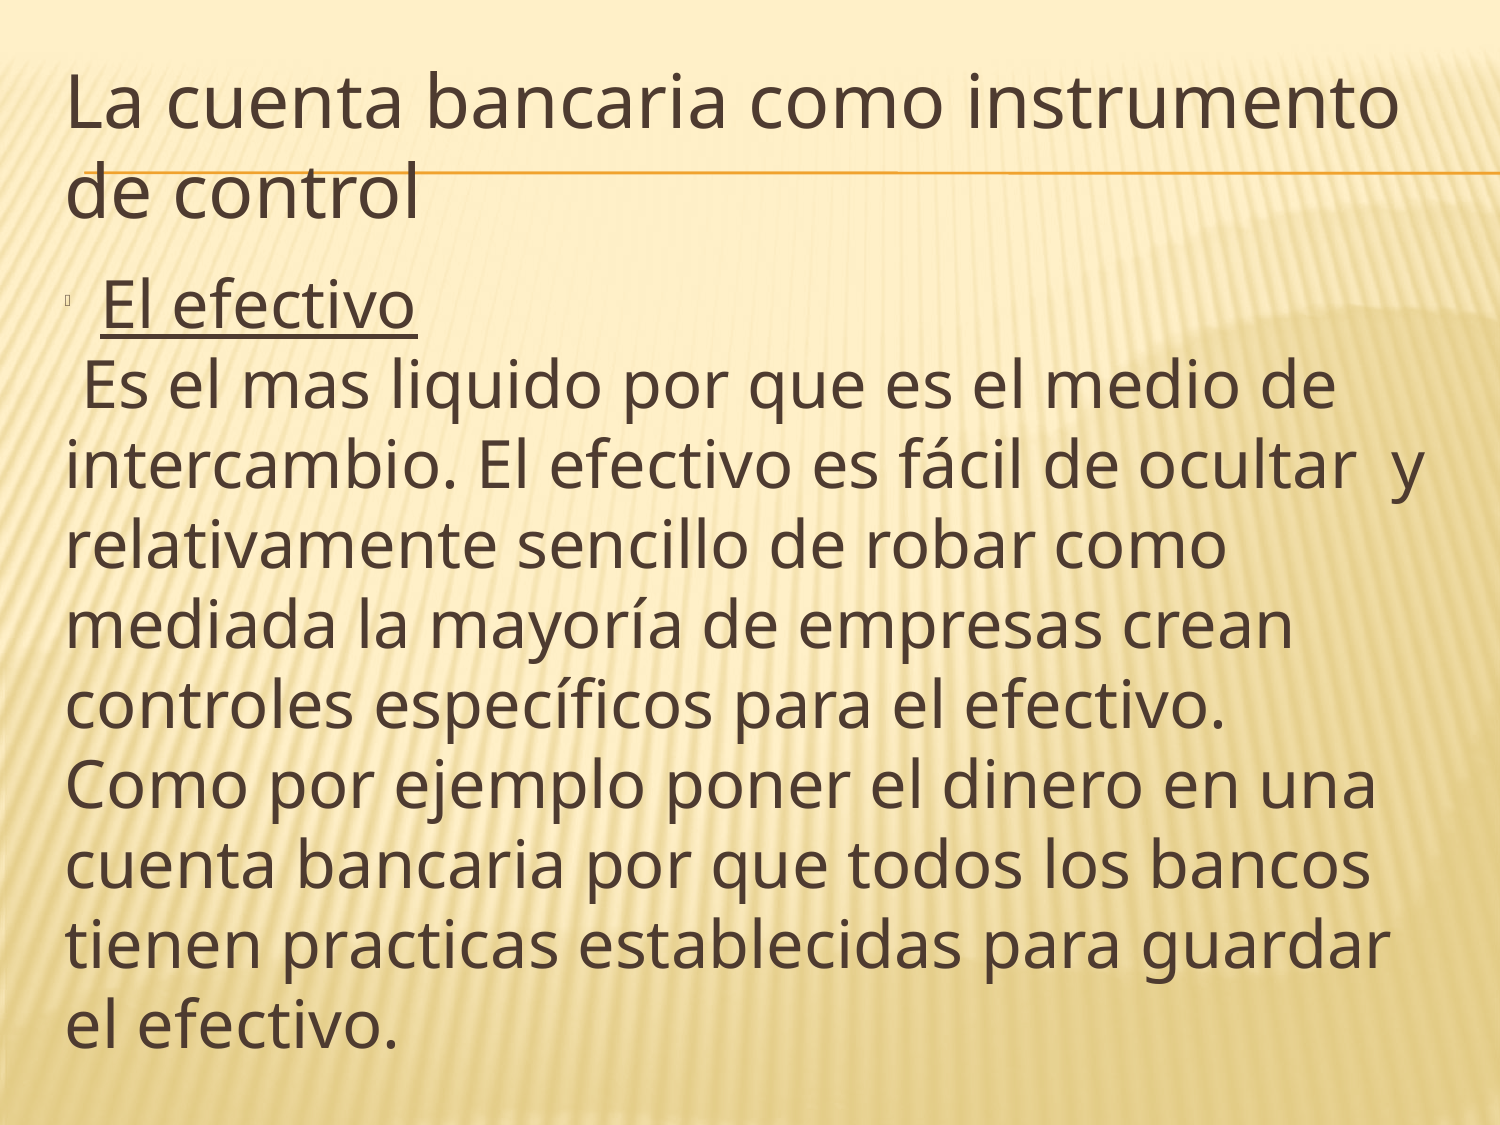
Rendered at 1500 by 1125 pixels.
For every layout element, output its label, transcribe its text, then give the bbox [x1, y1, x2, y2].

text_box El efectivo Es el mas liquido por que es el medio de intercambio. El efectivo es fácil de ocultar y relativamente sencillo de robar como mediada la mayoría de empresas crean controles específicos para el efectivo. Como por ejemplo poner el dinero en una cuenta bancaria por que todos los bancos tienen practicas establecidas para guardar el efectivo. [49, 254, 1475, 998]
picture [0, 0, 1500, 1125]
text_box La cuenta bancaria como instrumento de control [49, 74, 1475, 213]
